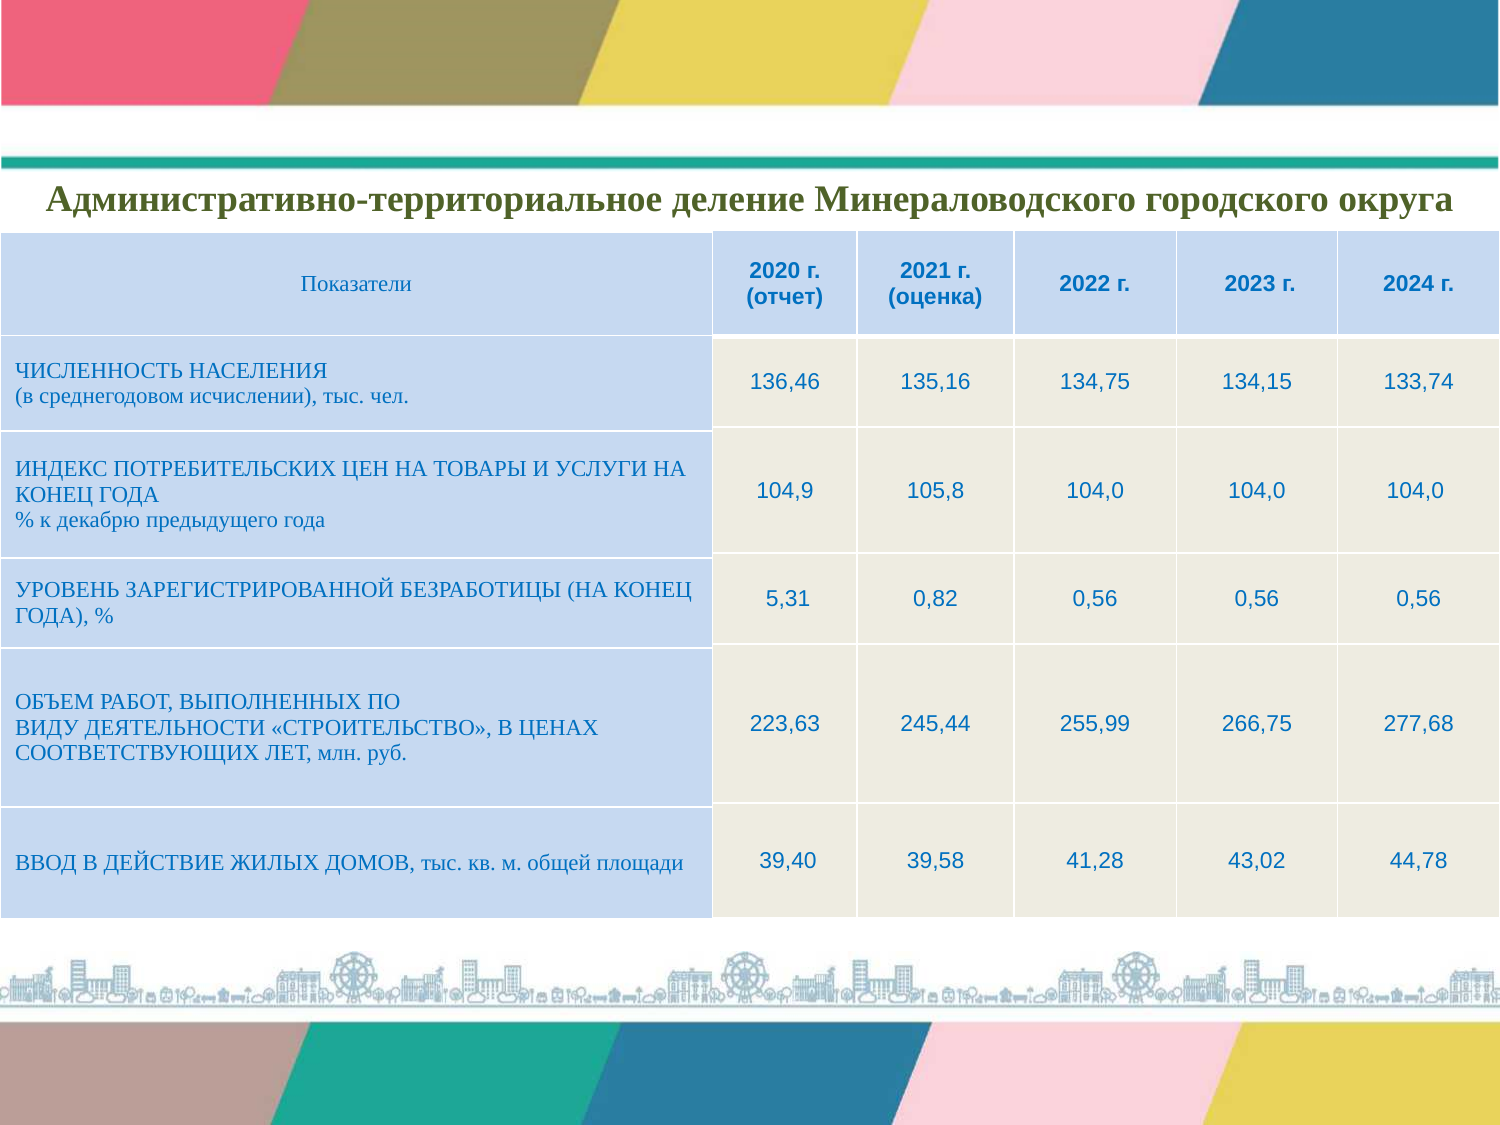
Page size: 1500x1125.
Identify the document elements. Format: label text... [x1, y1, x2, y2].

table_cell 245,44 [858, 645, 1013, 802]
table_cell 105,8 [858, 428, 1013, 552]
table_cell 134,15 [1177, 339, 1337, 426]
title Административно-территориальное деление Минераловодского городского округа [0, 178, 1500, 231]
table_cell ОБЪЕМ РАБОТ, ВЫПОЛНЕННЫХ ПО ВИДУ ДЕЯТЕЛЬНОСТИ «СТРОИТЕЛЬСТВО», В ЦЕНАХ СООТВЕТСТВУЮЩИХ ЛЕТ, млн. руб. [1, 649, 712, 806]
table_cell 277,68 [1338, 645, 1499, 802]
picture [0, 951, 1500, 1125]
table_cell 0,82 [858, 554, 1013, 643]
table_cell 0,56 [1015, 554, 1176, 643]
table_cell ИНДЕКС ПОТРЕБИТЕЛЬСКИХ ЦЕН НА ТОВАРЫ И УСЛУГИ НА КОНЕЦ ГОДА % к декабрю предыдущего года [1, 432, 712, 557]
table_cell ВВОД В ДЕЙСТВИЕ ЖИЛЫХ ДОМОВ, тыс. кв. м. общей площади [1, 808, 712, 918]
table_header 2020 г. (отчет) [713, 231, 856, 334]
table_header 2024 г. [1338, 231, 1499, 334]
table_cell УРОВЕНЬ ЗАРЕГИСТРИРОВАННОЙ БЕЗРАБОТИЦЫ (НА КОНЕЦ ГОДА), % [1, 559, 712, 647]
table_cell 104,9 [713, 428, 856, 552]
table_cell 41,28 [1015, 804, 1176, 917]
table_cell 255,99 [1015, 645, 1176, 802]
table_cell 104,0 [1015, 428, 1176, 552]
table_cell 5,31 [713, 554, 856, 643]
table_cell 39,58 [858, 804, 1013, 917]
table_cell 44,78 [1338, 804, 1499, 917]
table_cell 266,75 [1177, 645, 1337, 802]
table_cell 0,56 [1338, 554, 1499, 643]
table_header 2023 г. [1177, 231, 1337, 334]
table_cell 0,56 [1177, 554, 1337, 643]
picture [0, 0, 1500, 172]
table_cell 43,02 [1177, 804, 1337, 917]
table_cell 223,63 [713, 645, 856, 802]
table_cell ЧИСЛЕННОСТЬ НАСЕЛЕНИЯ (в среднегодовом исчислении), тыс. чел. [1, 336, 712, 430]
table_cell 135,16 [858, 339, 1013, 426]
table_cell 104,0 [1177, 428, 1337, 552]
table_cell 136,46 [713, 339, 856, 426]
table_cell 134,75 [1015, 339, 1176, 426]
table_cell 39,40 [713, 804, 856, 917]
table_header Показатели [1, 233, 712, 335]
table_header 2021 г. (оценка) [858, 231, 1013, 334]
table_cell 104,0 [1338, 428, 1499, 552]
table_header 2022 г. [1015, 231, 1176, 334]
table_cell 133,74 [1338, 339, 1499, 426]
